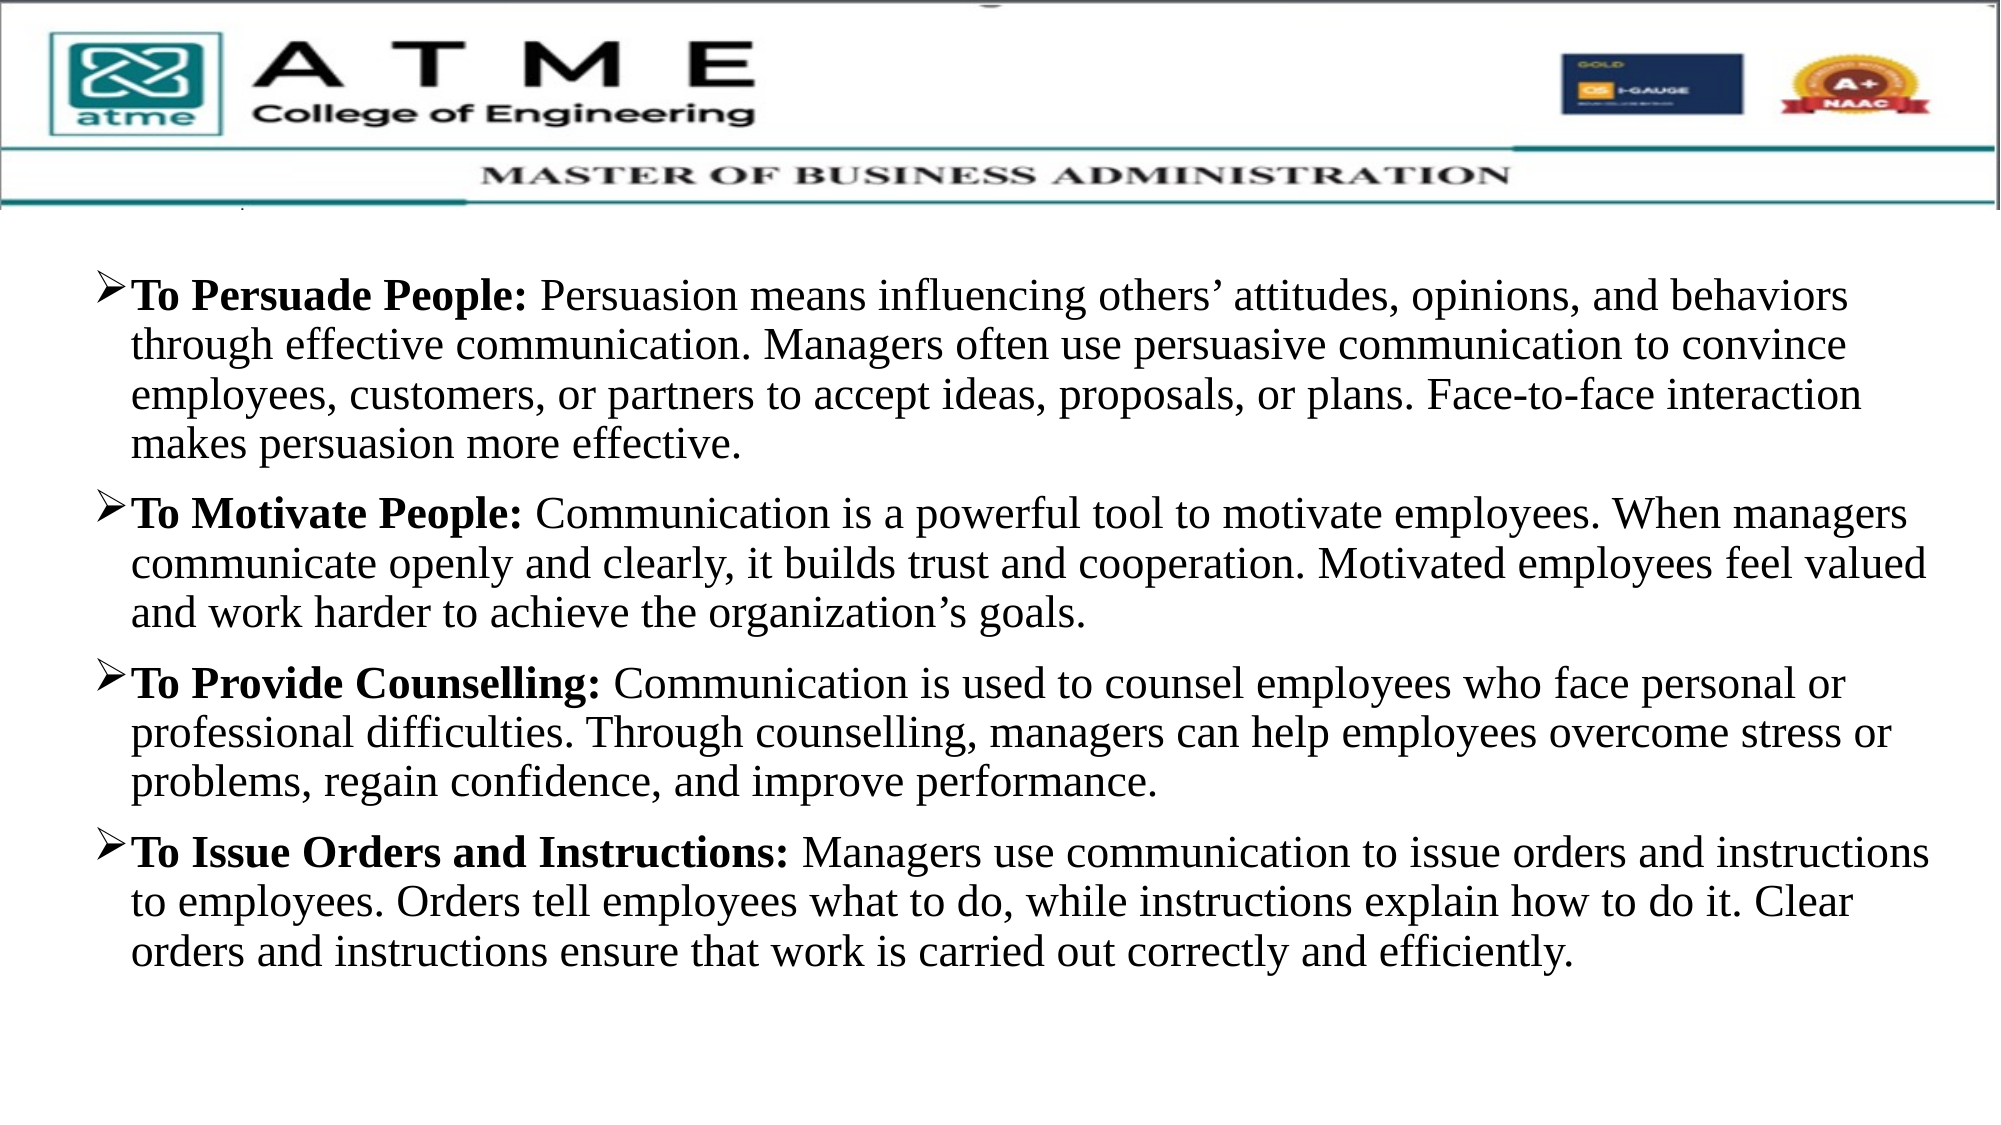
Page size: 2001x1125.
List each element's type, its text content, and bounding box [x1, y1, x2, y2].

picture [0, 0, 2000, 210]
list To Persuade People: Persuasion means influencing others’ attitudes, opinions, and behaviors through effective communication. Managers often use persuasive communication to convince employees, customers, or partners to accept ideas, proposals, or plans. Face-to-face interaction makes persuasion more effective. To Motivate People: Communication is a powerful tool to motivate employees. When managers communicate openly and clearly, it builds trust and cooperation. Motivated employees feel valued and work harder to achieve the organization’s goals. To Provide Counselling: Communication is used to counsel employees who face personal or professional difficulties. Through counselling, managers can help employees overcome stress or problems, regain confidence, and improve performance. To Issue Orders and Instructions: Managers use communication to issue orders and instructions to employees. Orders tell employees what to do, while instructions explain how to do it. Clear orders and instructions ensure that work is carried out correctly and efficiently. [78, 263, 1960, 1125]
